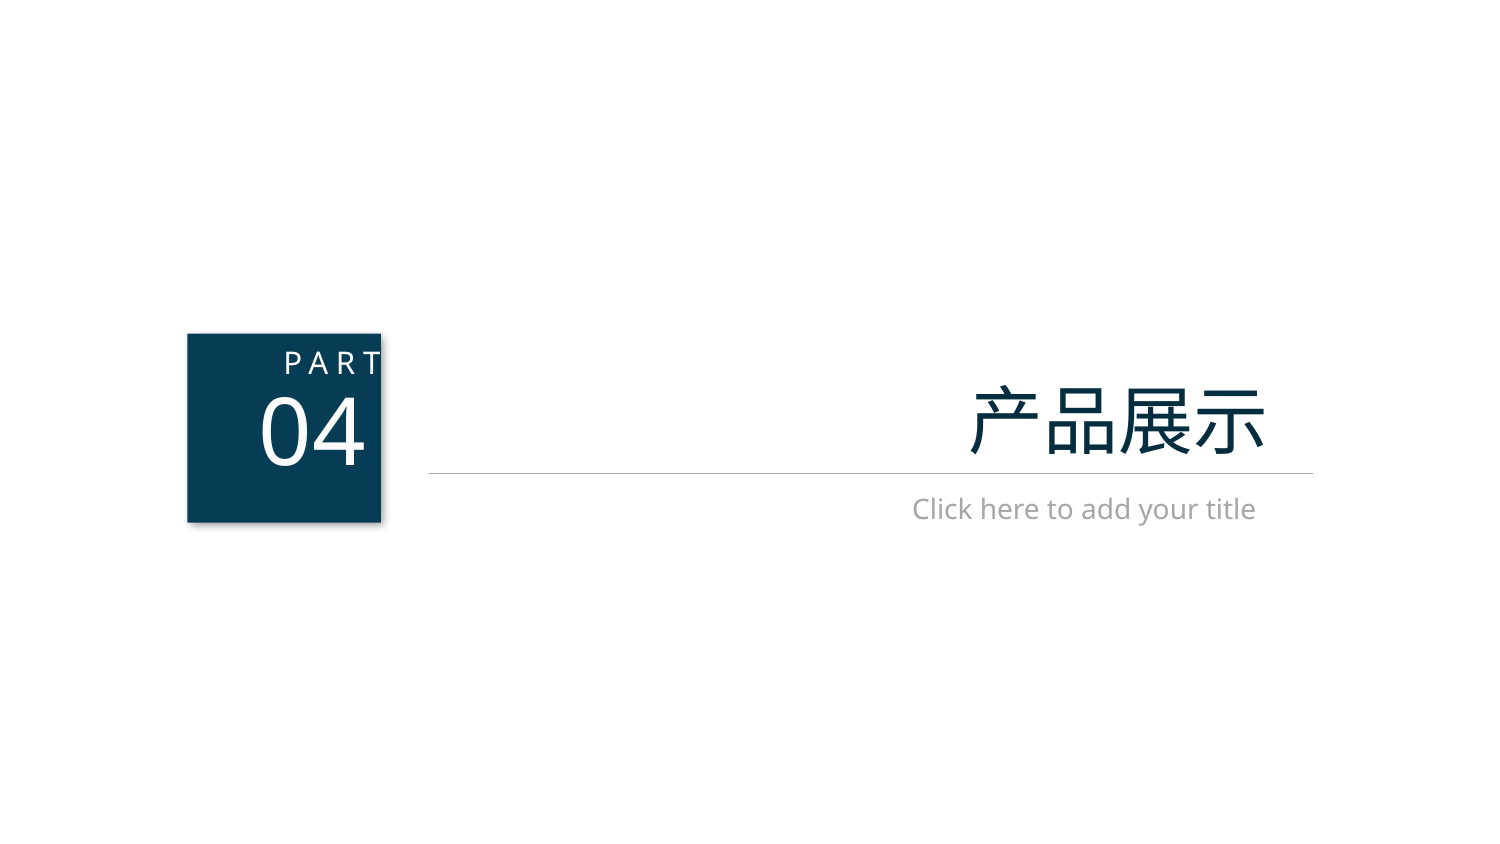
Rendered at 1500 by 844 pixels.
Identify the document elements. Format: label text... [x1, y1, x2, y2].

text_box Click here to add your title [388, 484, 1272, 533]
text_box PART [179, 335, 381, 385]
text_box 产品展示 [381, 366, 1313, 507]
text_box 04 [186, 385, 382, 524]
